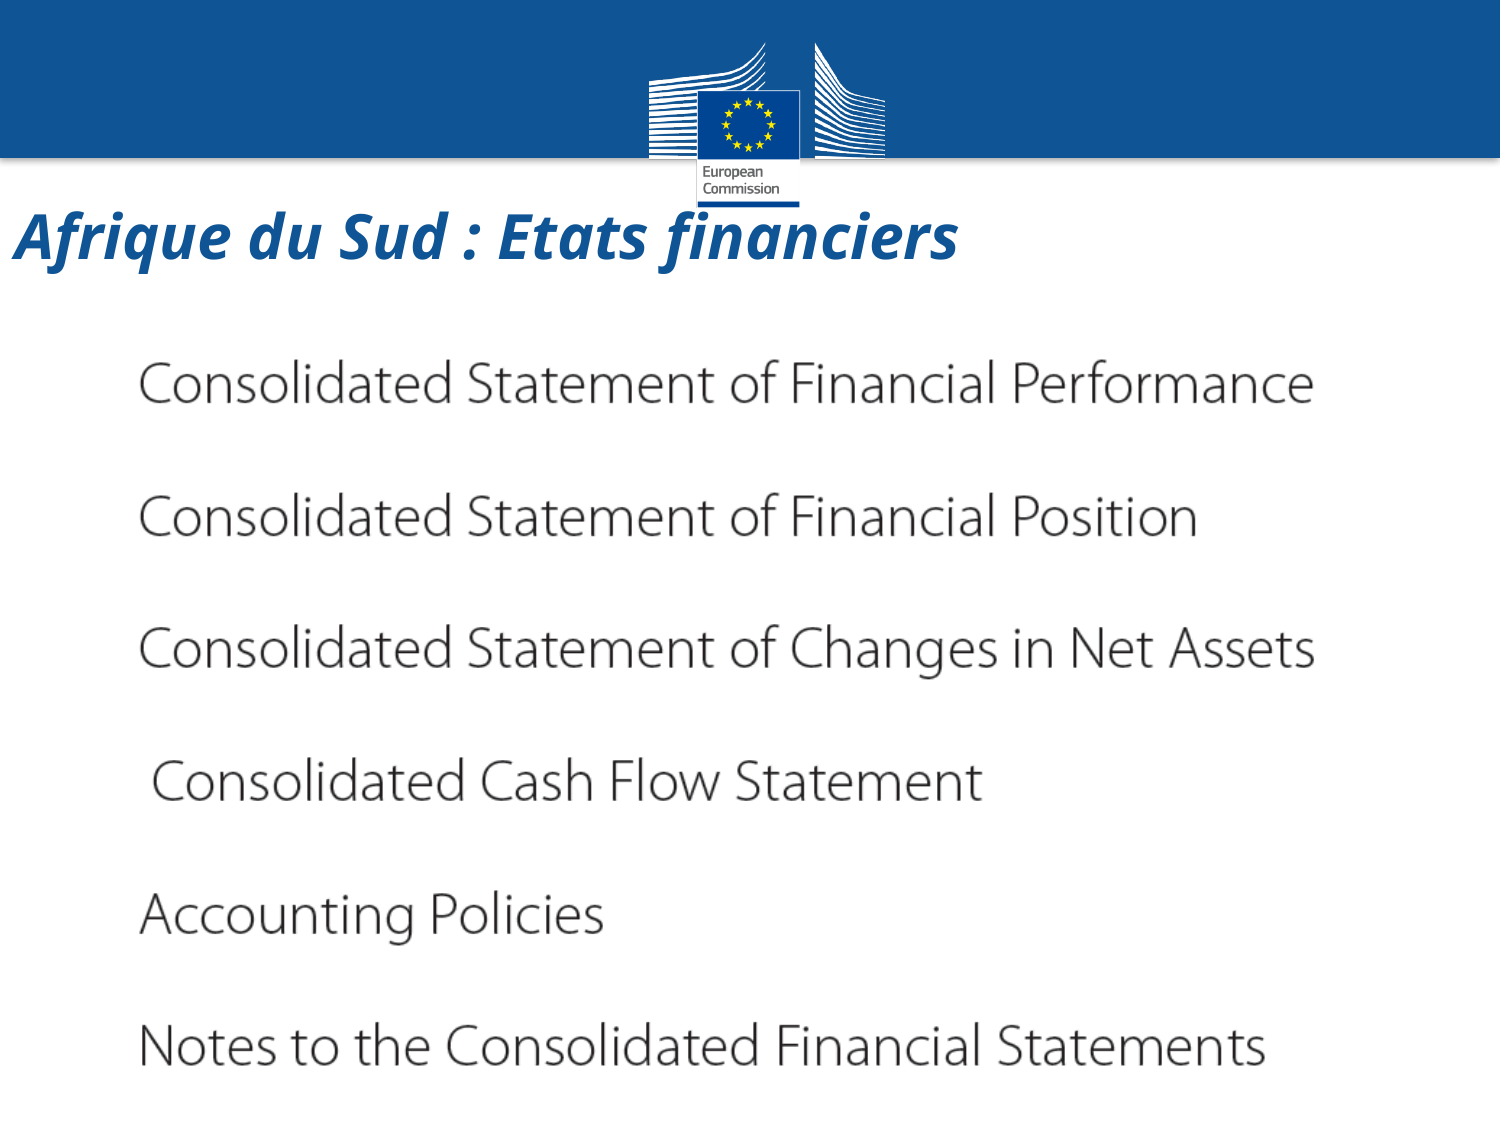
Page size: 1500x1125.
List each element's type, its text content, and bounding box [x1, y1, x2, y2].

title Afrique du Sud : Etats financiers [0, 140, 1466, 329]
picture [128, 327, 1343, 1125]
picture [649, 42, 885, 140]
